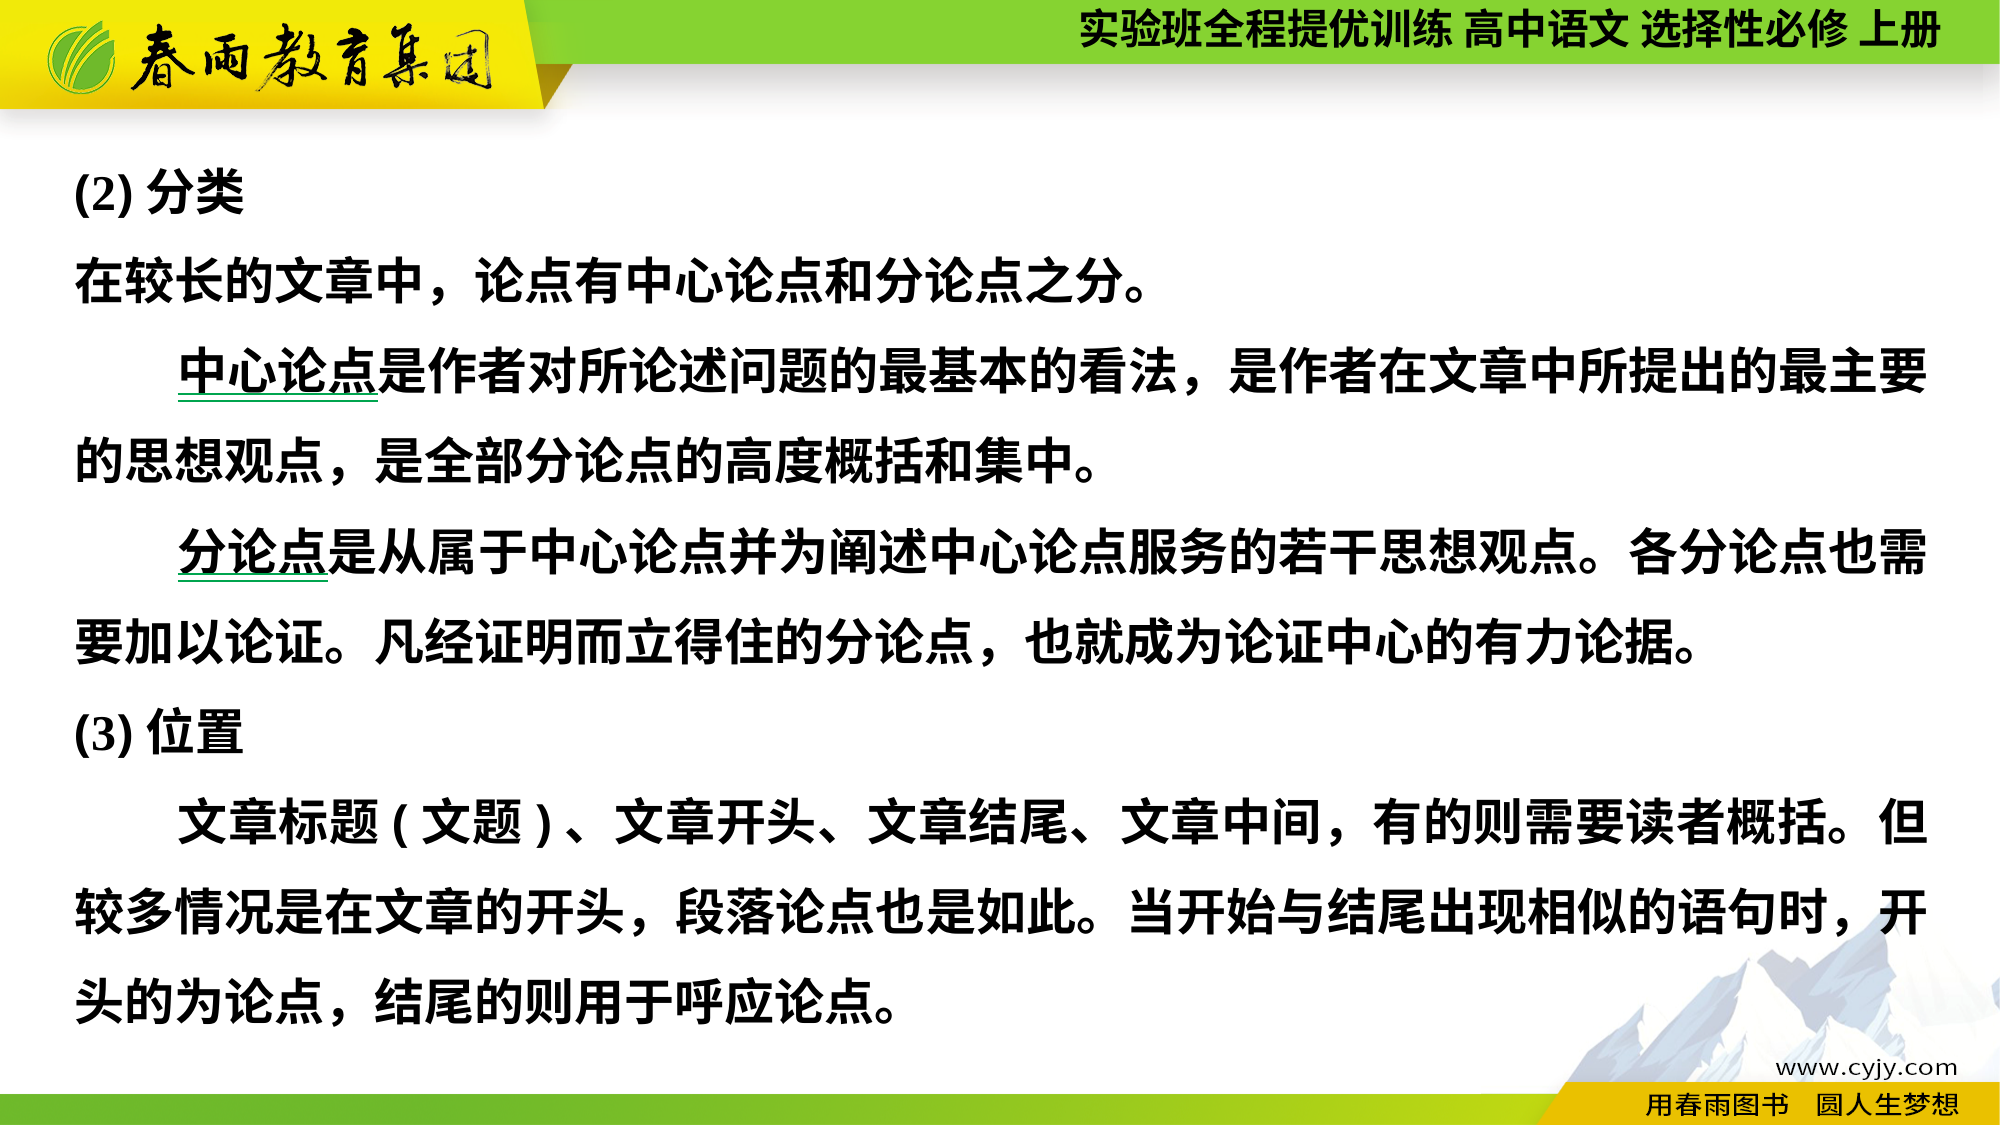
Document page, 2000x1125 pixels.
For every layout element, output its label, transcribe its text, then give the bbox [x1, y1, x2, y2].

list (2)分类 在较长的文章中，论点有中心论点和分论点之分。 中心论点是作者对所论述问题的最基本的看法，是作者在文章中所提出的最主要的思想观点，是全部分论点的高度概括和集中。 分论点是从属于中心论点并为阐述中心论点服务的若干思想观点。各分论点也需要加以论证。凡经证明而立得住的分论点，也就成为论证中心的有力论据。 (3)位置 文章标题(文题)、文章开头、文章结尾、文章中间，有的则需要读者概括。但较多情况是在文章的开头，段落论点也是如此。当开始与结尾出现相似的语句时，开头的为论点，结尾的则用于呼应论点。 [59, 122, 1944, 1047]
picture [0, 0, 2000, 1125]
